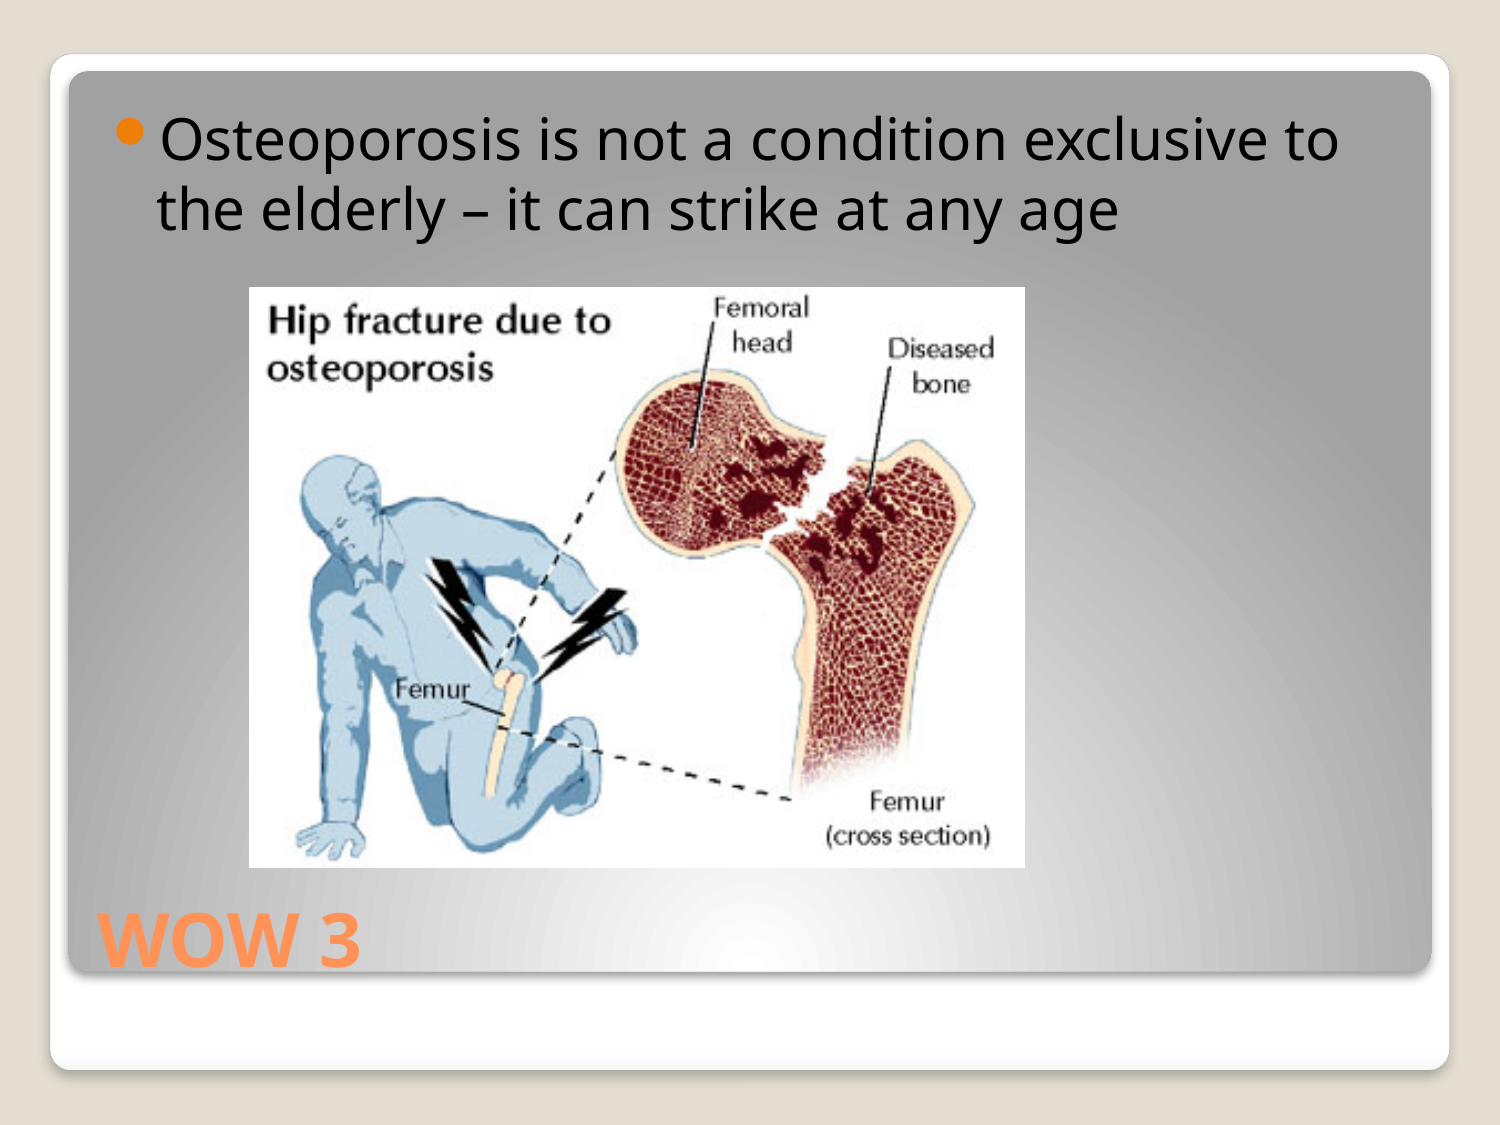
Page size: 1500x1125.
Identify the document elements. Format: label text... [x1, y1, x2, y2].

picture [249, 287, 1026, 868]
list Osteoporosis is not a condition exclusive to the elderly – it can strike at any age [82, 86, 1425, 738]
title WOW 3 [82, 817, 1425, 990]
